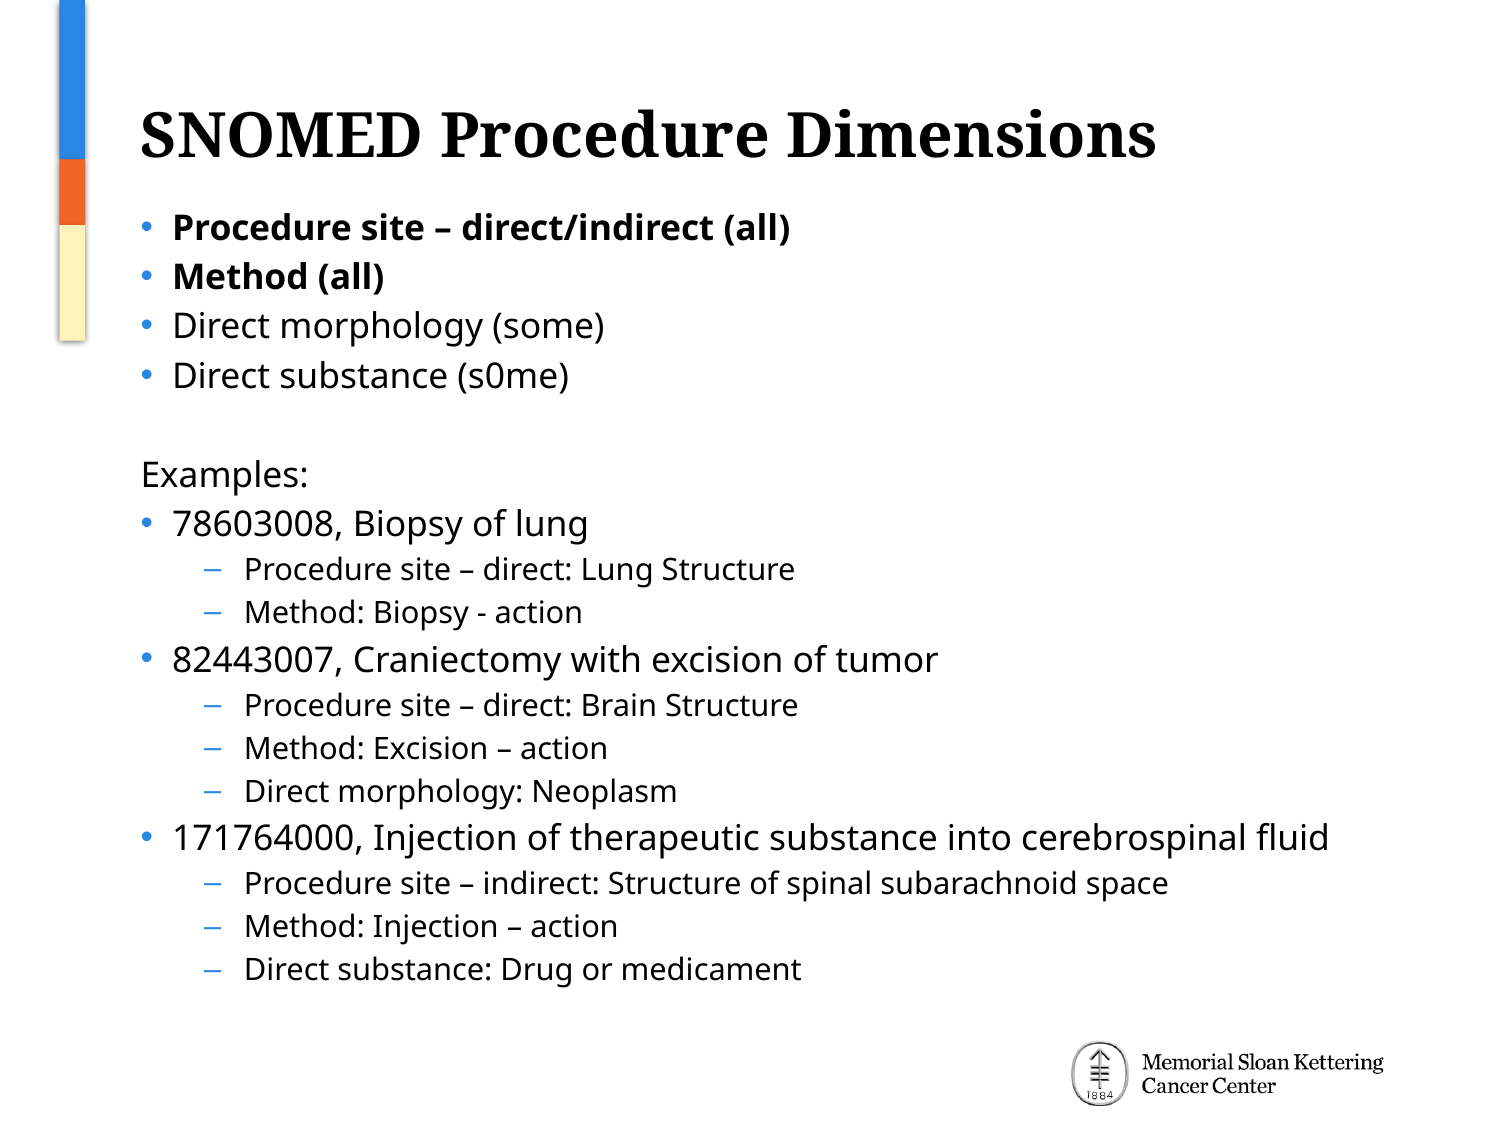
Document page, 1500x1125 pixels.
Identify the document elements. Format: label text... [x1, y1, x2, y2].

title SNOMED Procedure Dimensions [125, 48, 1386, 178]
list Procedure site – direct/indirect (all) Method (all) Direct morphology (some) Direct substance (s0me) Examples: 78603008, Biopsy of lung Procedure site – direct: Lung Structure Method: Biopsy - action 82443007, Craniectomy with excision of tumor Procedure site – direct: Brain Structure Method: Excision – action Direct morphology: Neoplasm 171764000, Injection of therapeutic substance into cerebrospinal fluid Procedure site – indirect: Structure of spinal subarachnoid space Method: Injection – action Direct substance: Drug or medicament [125, 197, 1386, 1014]
